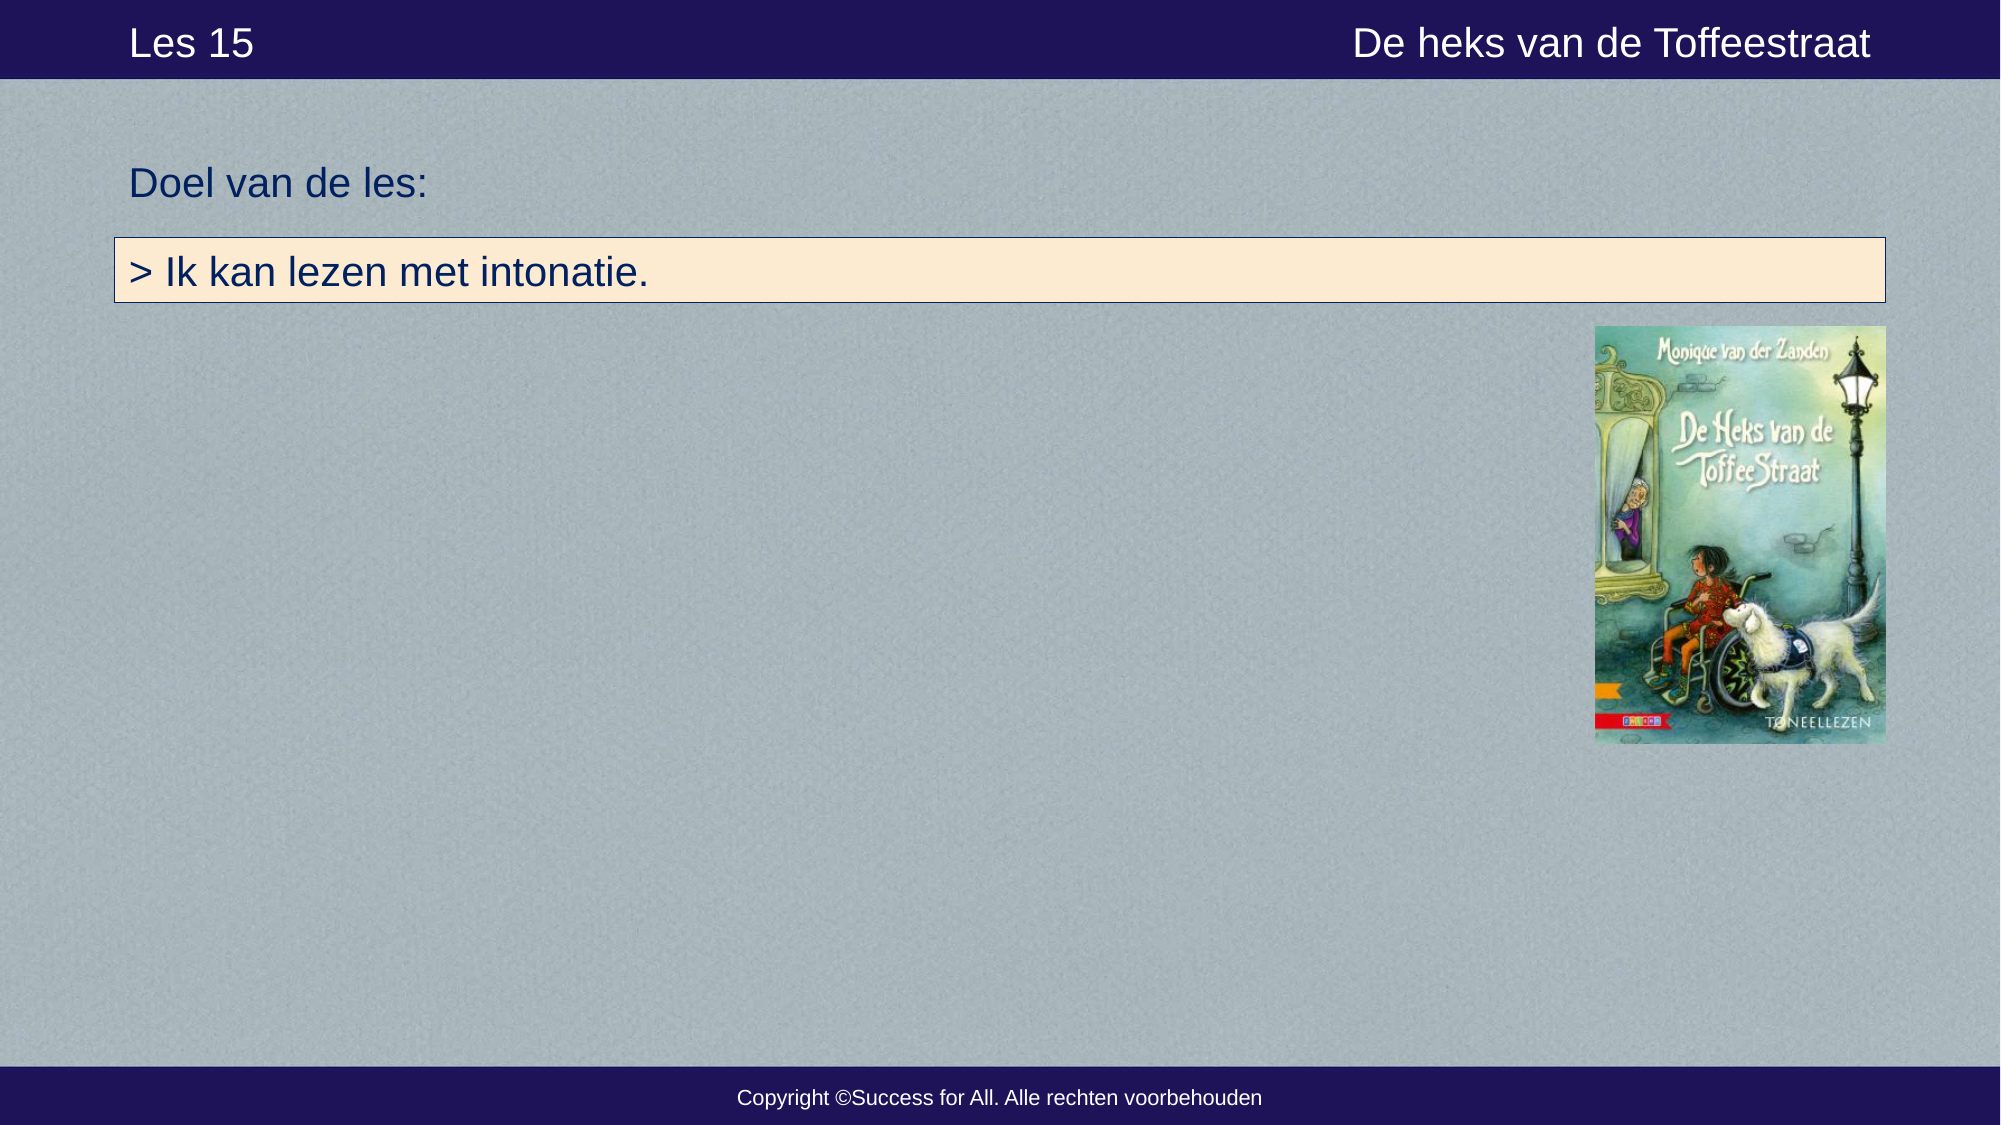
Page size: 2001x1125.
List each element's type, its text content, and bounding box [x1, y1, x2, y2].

text_box Copyright ©Success for All. Alle rechten voorbehouden [0, 1076, 2000, 1125]
text_box > Ik kan lezen met intonatie. [114, 237, 1886, 303]
text_box Les 15 [114, 8, 354, 73]
text_box Doel van de les: [113, 148, 1635, 214]
text_box De heks van de Toffeestraat [999, 8, 1886, 73]
picture [0, 0, 2001, 1125]
